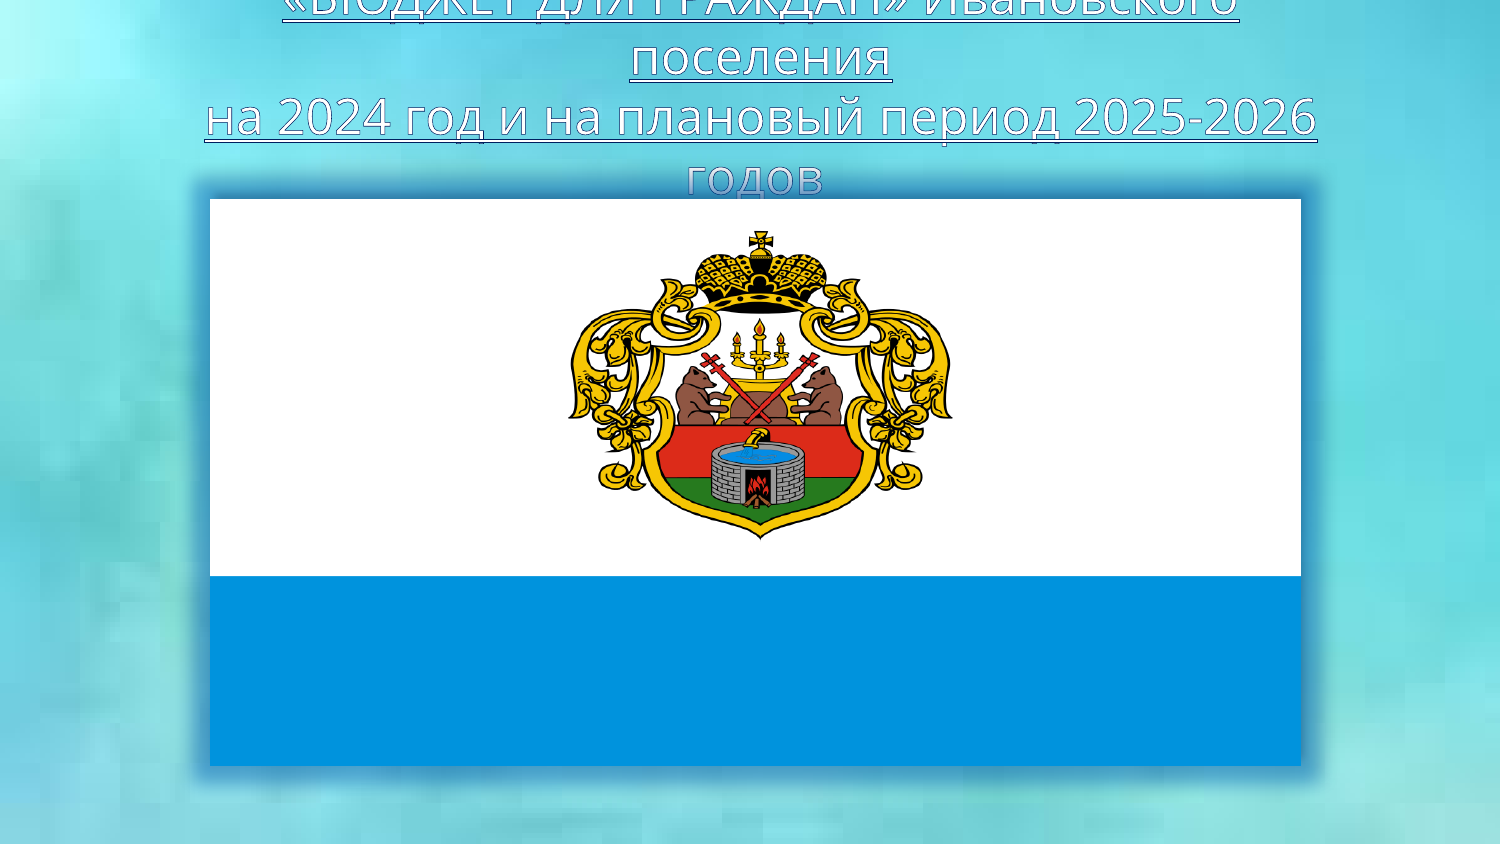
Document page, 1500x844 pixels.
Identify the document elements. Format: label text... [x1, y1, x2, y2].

picture [0, 0, 1500, 844]
text_box «БЮДЖЕТ ДЛЯ ГРАЖДАН» Ивановского поселения на 2024 год и на плановый период 2025-2026 годов [157, 30, 1365, 139]
